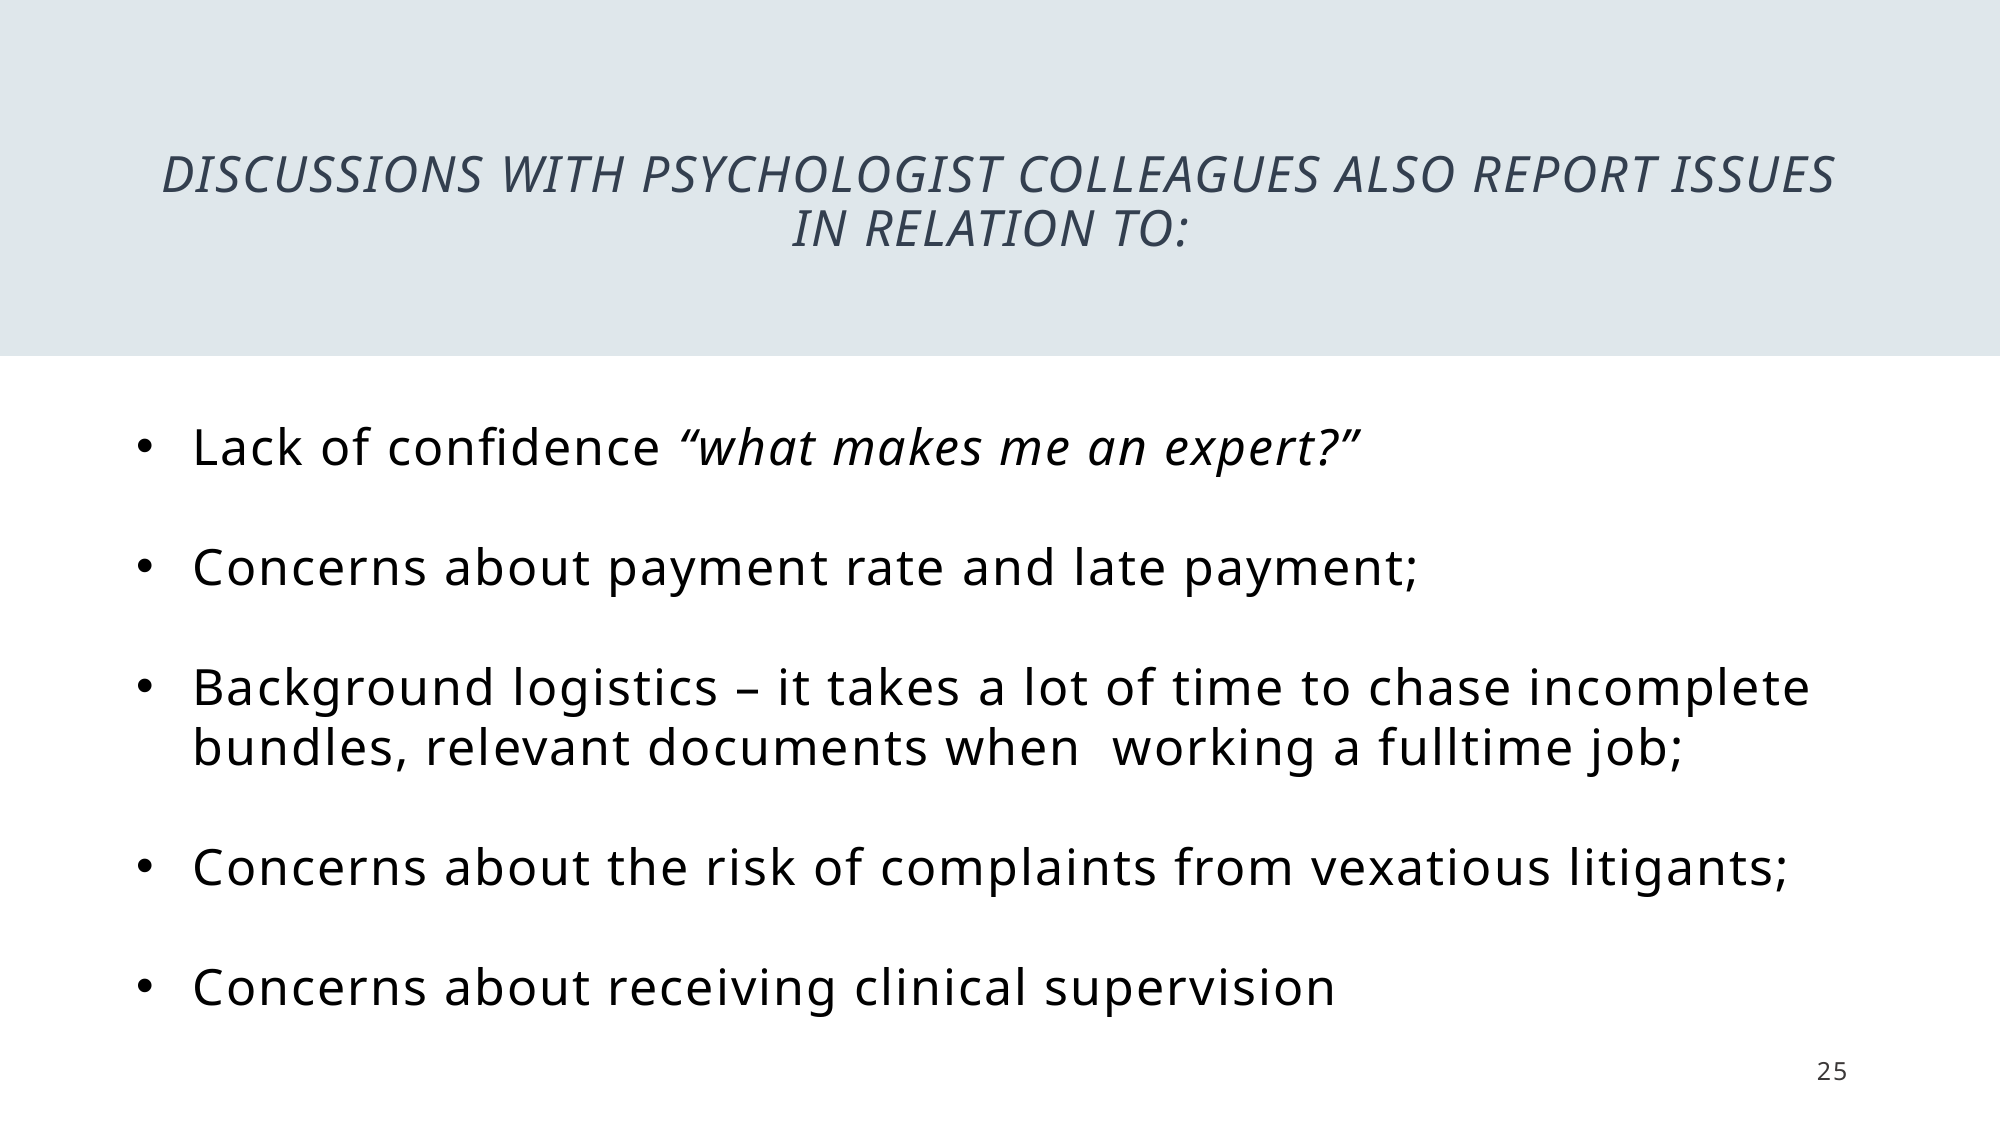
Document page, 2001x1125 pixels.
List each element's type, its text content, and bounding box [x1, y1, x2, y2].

title Discussions with Psychologist colleagues also report issues in relation to: [137, 98, 1863, 262]
list Lack of confidence “what makes me an expert?” Concerns about payment rate and late payment; Background logistics – it takes a lot of time to chase incomplete bundles, relevant documents when working a fulltime job; Concerns about the risk of complaints from vexatious litigants; Concerns about receiving clinical supervision [121, 408, 1912, 1043]
slide_number 25 [1412, 1042, 1863, 1103]
